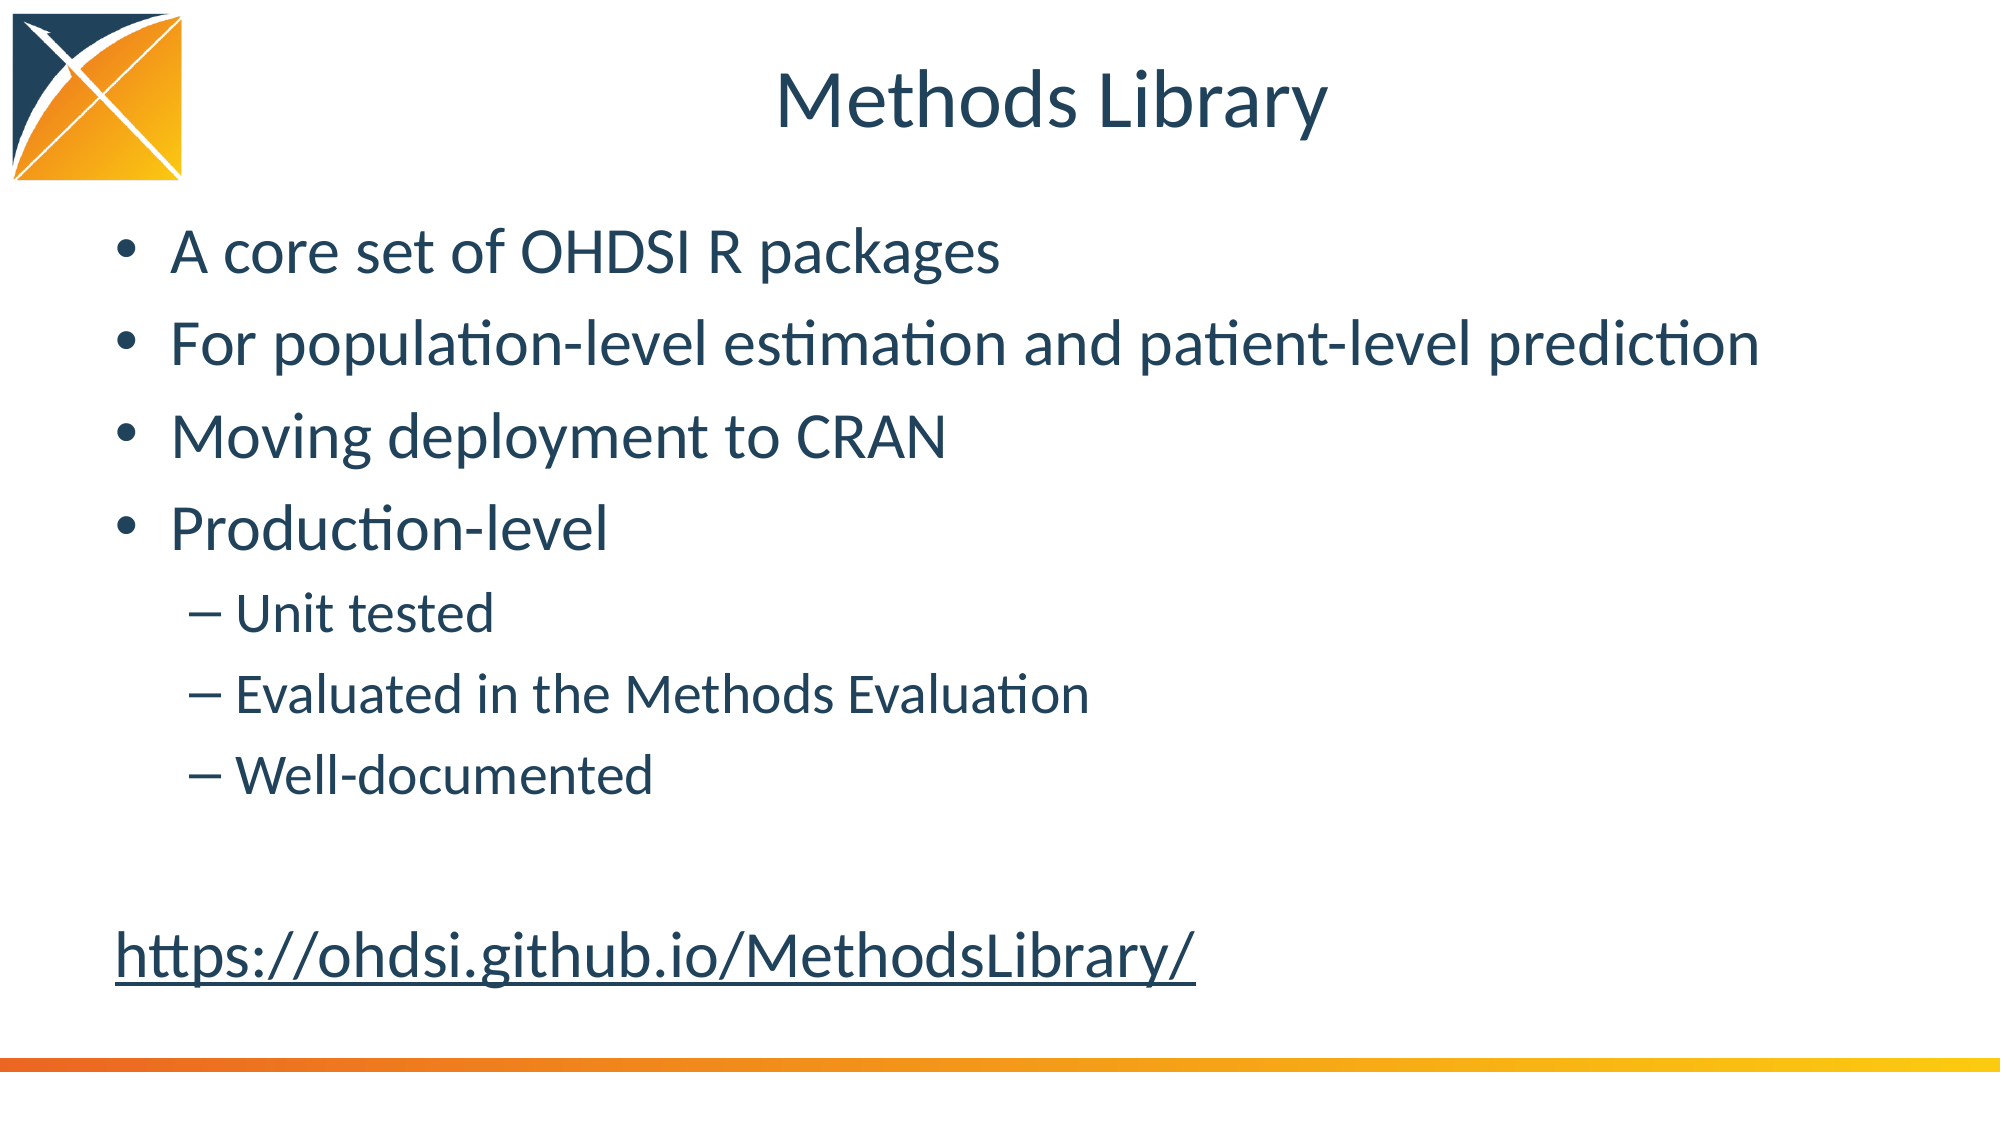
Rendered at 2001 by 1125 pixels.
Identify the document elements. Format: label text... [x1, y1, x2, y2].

picture [0, 0, 206, 200]
list A core set of OHDSI R packages For population-level estimation and patient-level prediction Moving deployment to CRAN Production-level Unit tested Evaluated in the Methods Evaluation Well-documented https://ohdsi.github.io/MethodsLibrary/ [99, 200, 1900, 1005]
title Methods Library [205, 24, 1900, 163]
